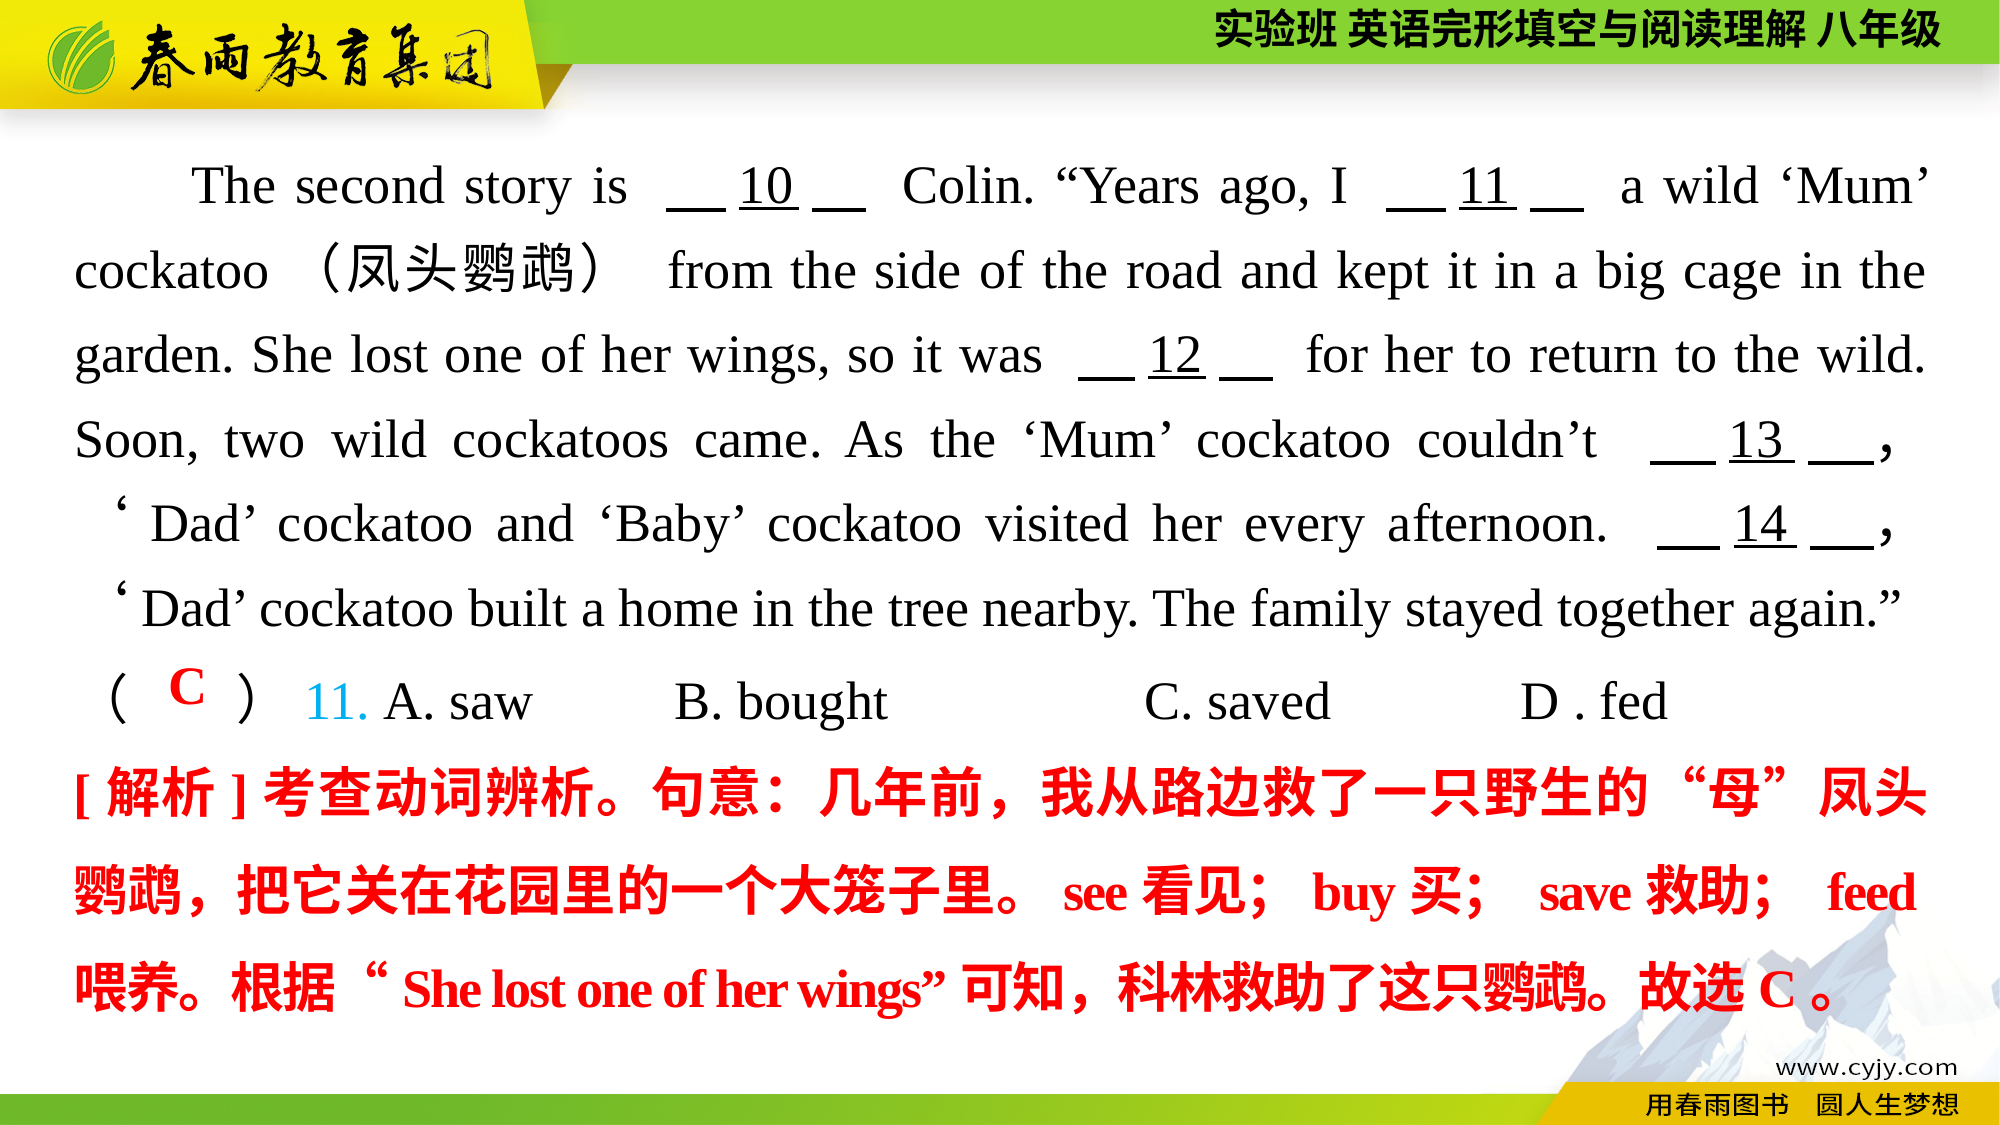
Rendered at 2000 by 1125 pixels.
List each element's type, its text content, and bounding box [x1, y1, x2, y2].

text_box C [153, 642, 223, 718]
picture [0, 0, 2000, 1125]
text_box [解析]考查动词辨析。句意：几年前，我从路边救了一只野生的“母”凤头鹦鹉，把它关在花园里的一个大笼子里。see看见；buy买； save救助； feed喂养。根据“She lost one of her wings”可知，科林救助了这只鹦鹉。故选C。 [59, 718, 1944, 1026]
text_box （ ）11. A. saw B. bought C. saved D . fed [59, 625, 1944, 718]
list The second story is 10 Colin. “Years ago, I 11 a wild ‘Mum’ cockatoo（凤头鹦鹉） from the side of the road and kept it in a big cage in the garden. She lost one of her wings, so it was 12 for her to return to the wild. Soon, two wild cockatoos came. As the ‘Mum’ cockatoo couldn’t 13 ， ‘Dad’ cockatoo and ‘Baby’ cockatoo visited her every afternoon. 14 ， ‘Dad’ cockatoo built a home in the tree nearby. The family stayed together again.” [59, 122, 1944, 625]
